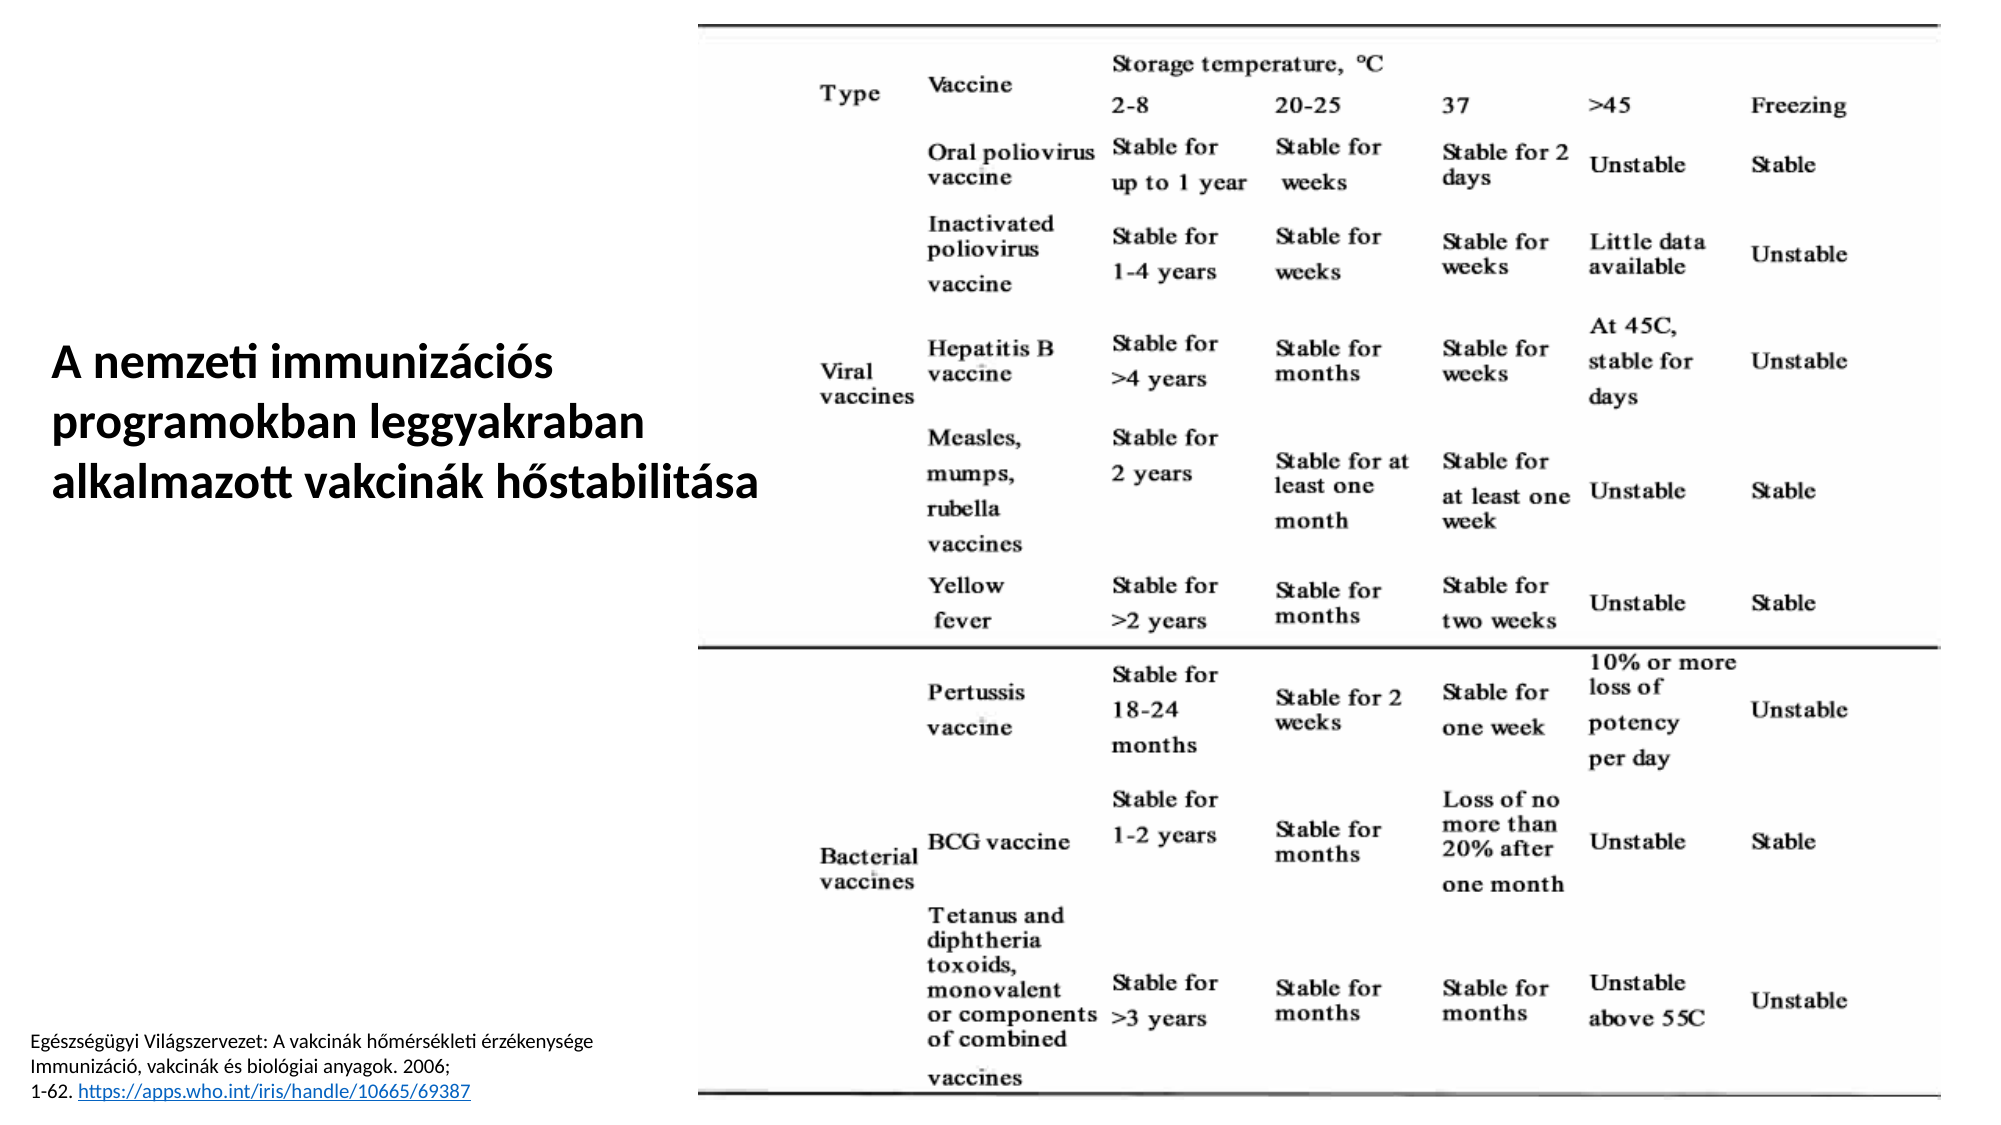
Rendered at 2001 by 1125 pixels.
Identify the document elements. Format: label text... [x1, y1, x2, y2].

picture [697, 24, 1941, 1100]
text_box A nemzeti immunizációs programokban leggyakraban alkalmazott vakcinák hőstabilitása [36, 321, 697, 517]
text_box Egészségügyi Világszervezet: A vakcinák hőmérsékleti érzékenysége Immunizáció, vakcinák és biológiai anyagok. 2006; 1-62. https://apps.who.int/iris/handle/10665/69387 [15, 1020, 668, 1110]
